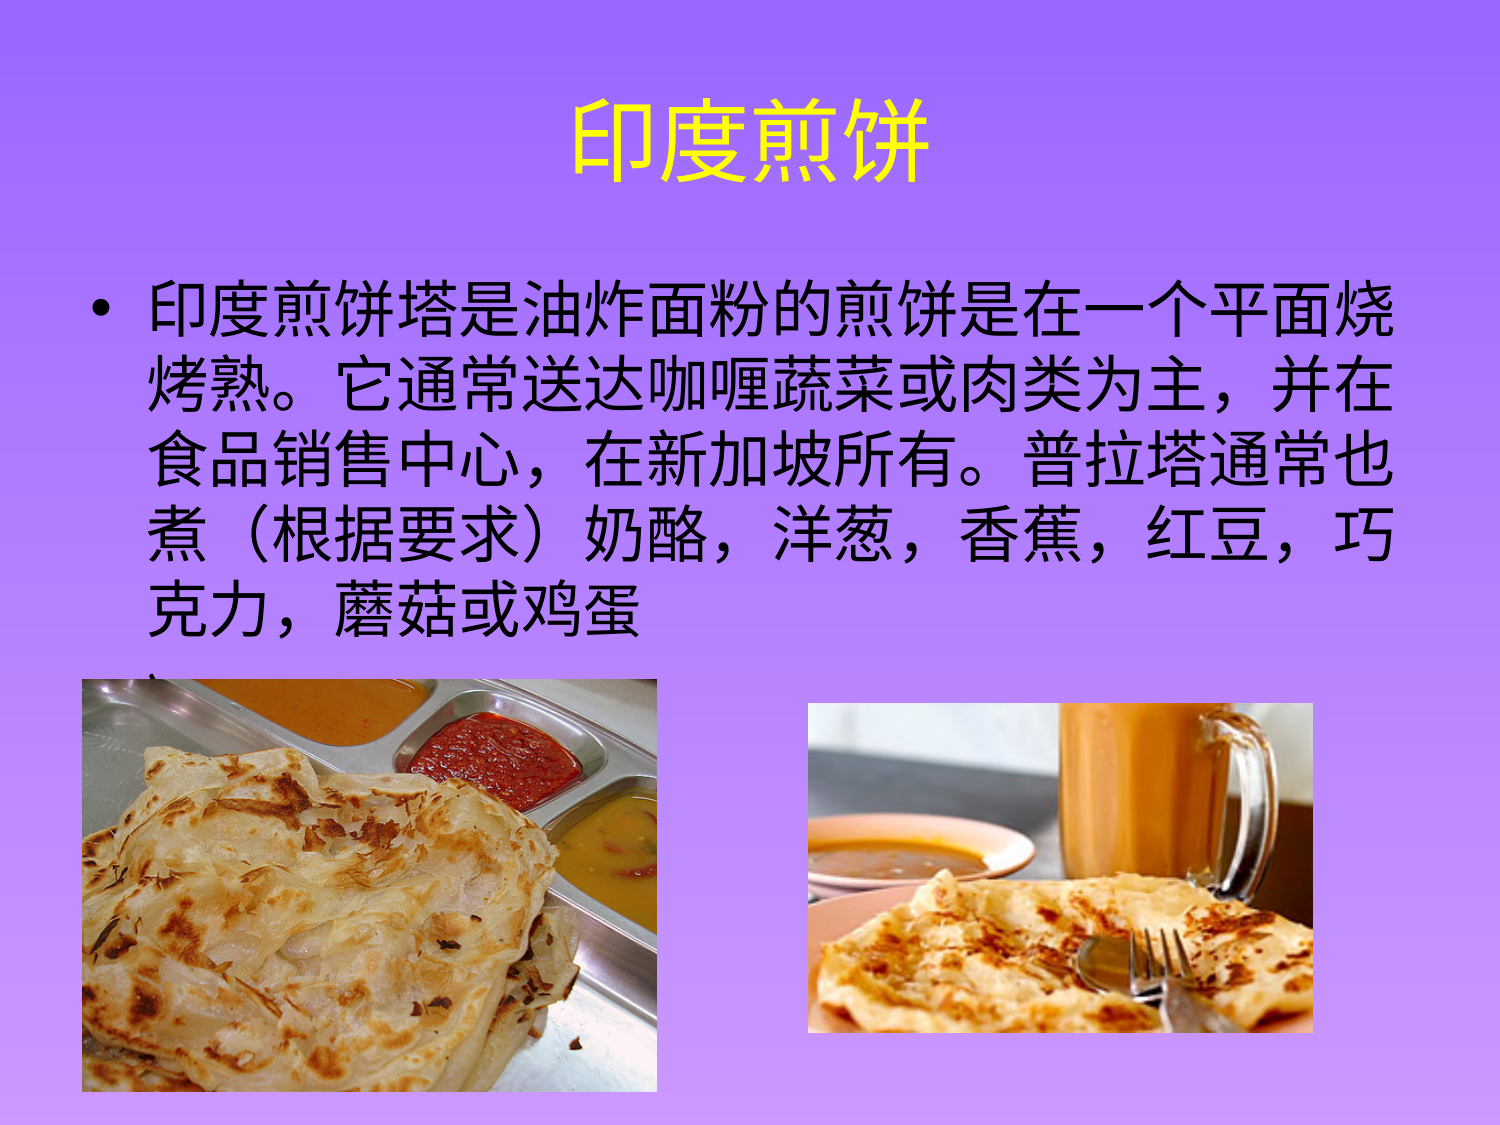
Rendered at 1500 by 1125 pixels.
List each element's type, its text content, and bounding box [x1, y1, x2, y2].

picture [81, 679, 657, 1092]
title 印度煎饼 [75, 45, 1425, 233]
picture [808, 702, 1313, 1033]
list 印度煎饼塔是油炸面粉的煎饼是在一个平面烧烤熟。它通常送达咖喱蔬菜或肉类为主，并在食品销售中心，在新加坡所有。普拉塔通常也煮（根据要求）奶酪，洋葱，香蕉，红豆，巧克力，蘑菇或鸡蛋 ) [75, 262, 1425, 1005]
